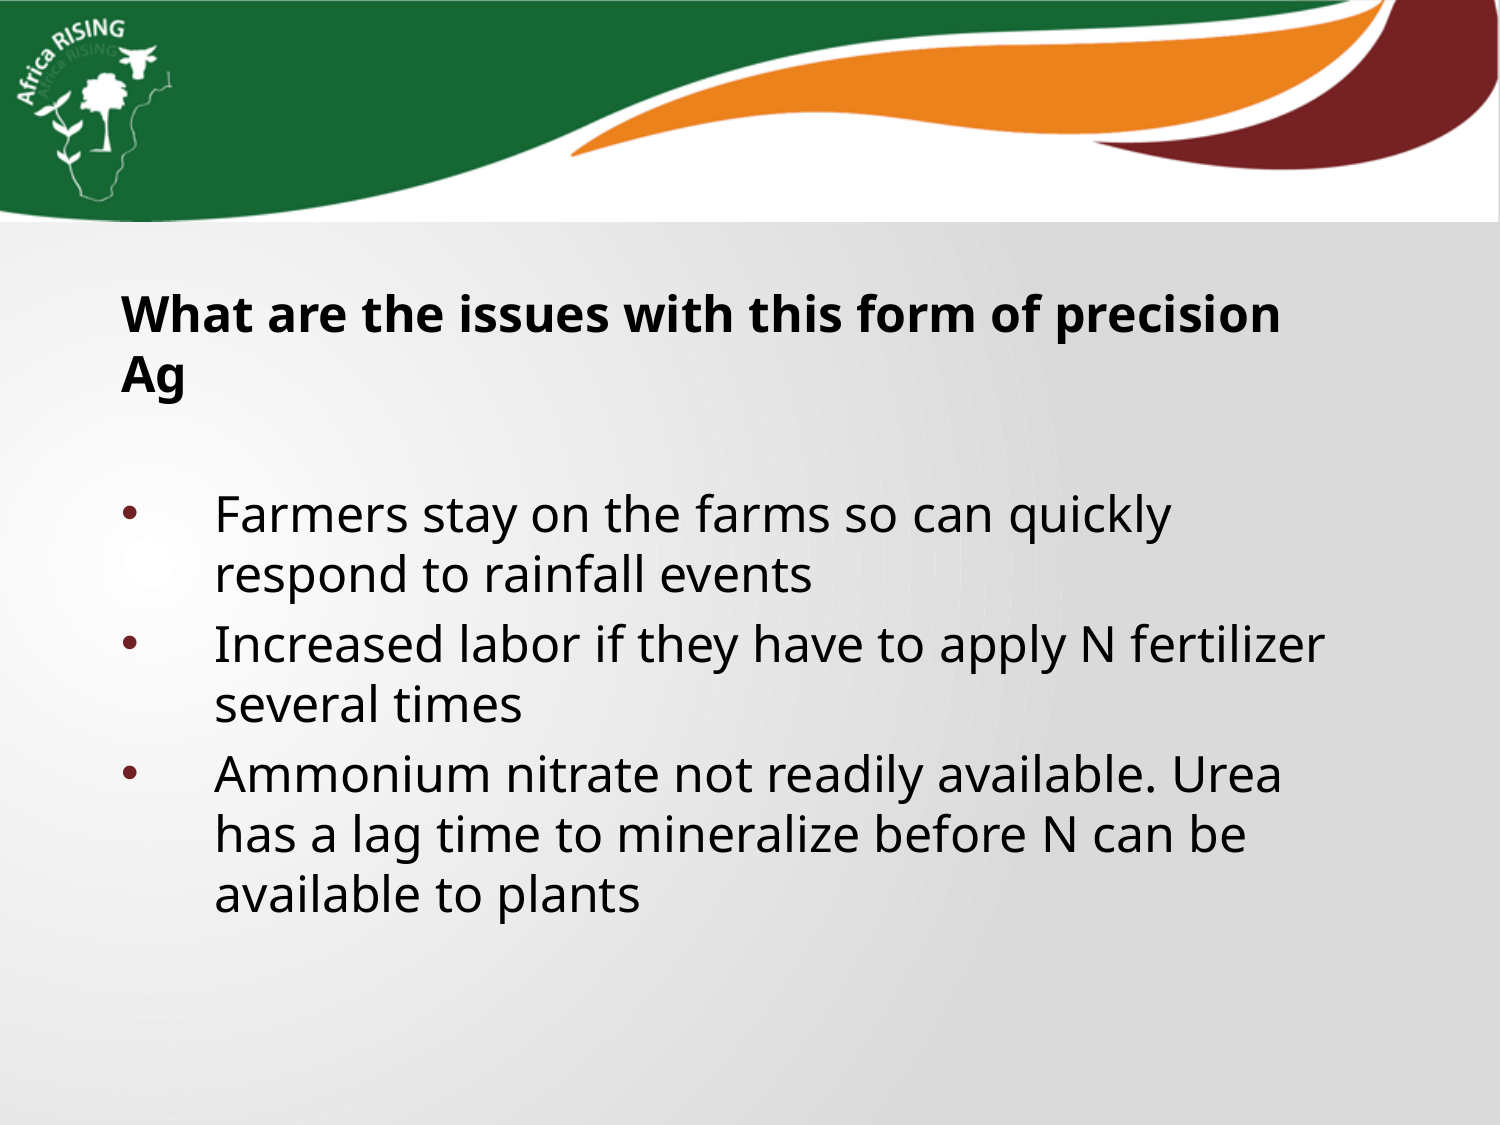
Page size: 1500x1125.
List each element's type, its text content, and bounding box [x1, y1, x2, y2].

picture [0, 0, 1499, 222]
list What are the issues with this form of precision Ag Farmers stay on the farms so can quickly respond to rainfall events Increased labor if they have to apply N fertilizer several times Ammonium nitrate not readily available. Urea has a lag time to mineralize before N can be available to plants [87, 275, 1363, 1063]
